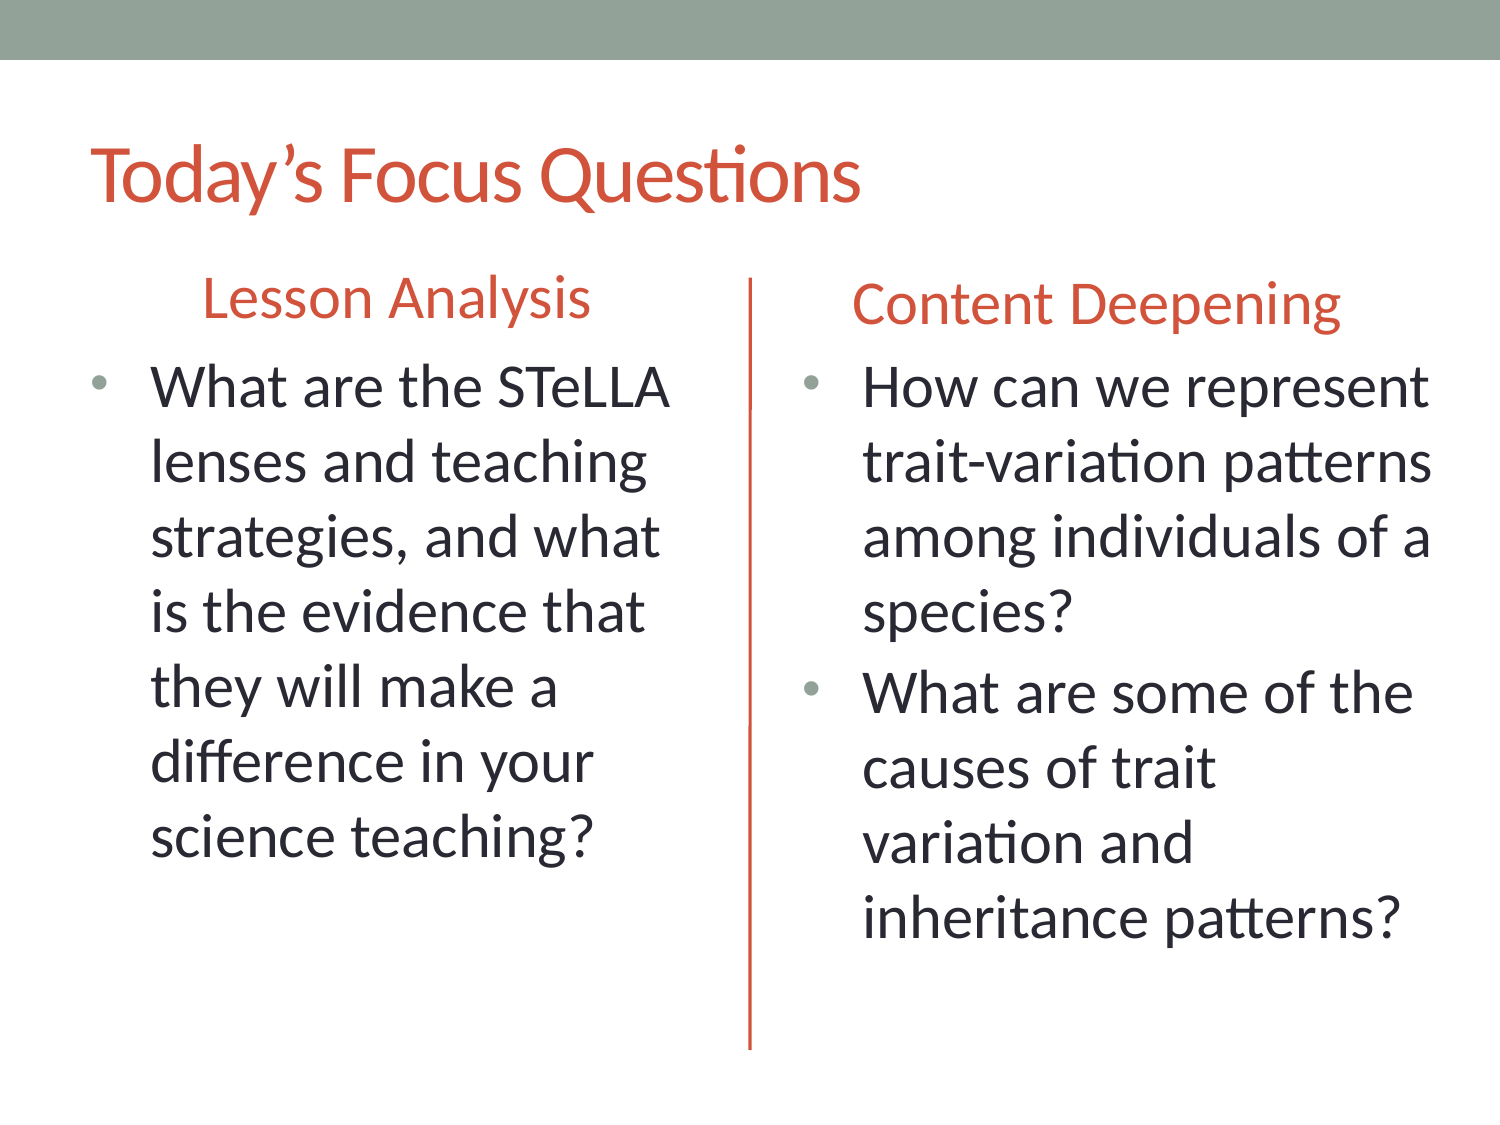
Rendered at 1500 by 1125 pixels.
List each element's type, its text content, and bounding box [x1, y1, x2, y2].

list What are the STeLLA lenses and teaching strategies, and what is the evidence that they will make a difference in your science teaching? [75, 337, 720, 986]
list Lesson Analysis [75, 249, 720, 337]
title Today’s Focus Questions [75, 87, 1425, 250]
list Content Deepening [774, 249, 1420, 350]
list How can we represent trait-variation patterns among individuals of a species? What are some of the causes of trait variation and inheritance patterns? [787, 337, 1463, 1038]
